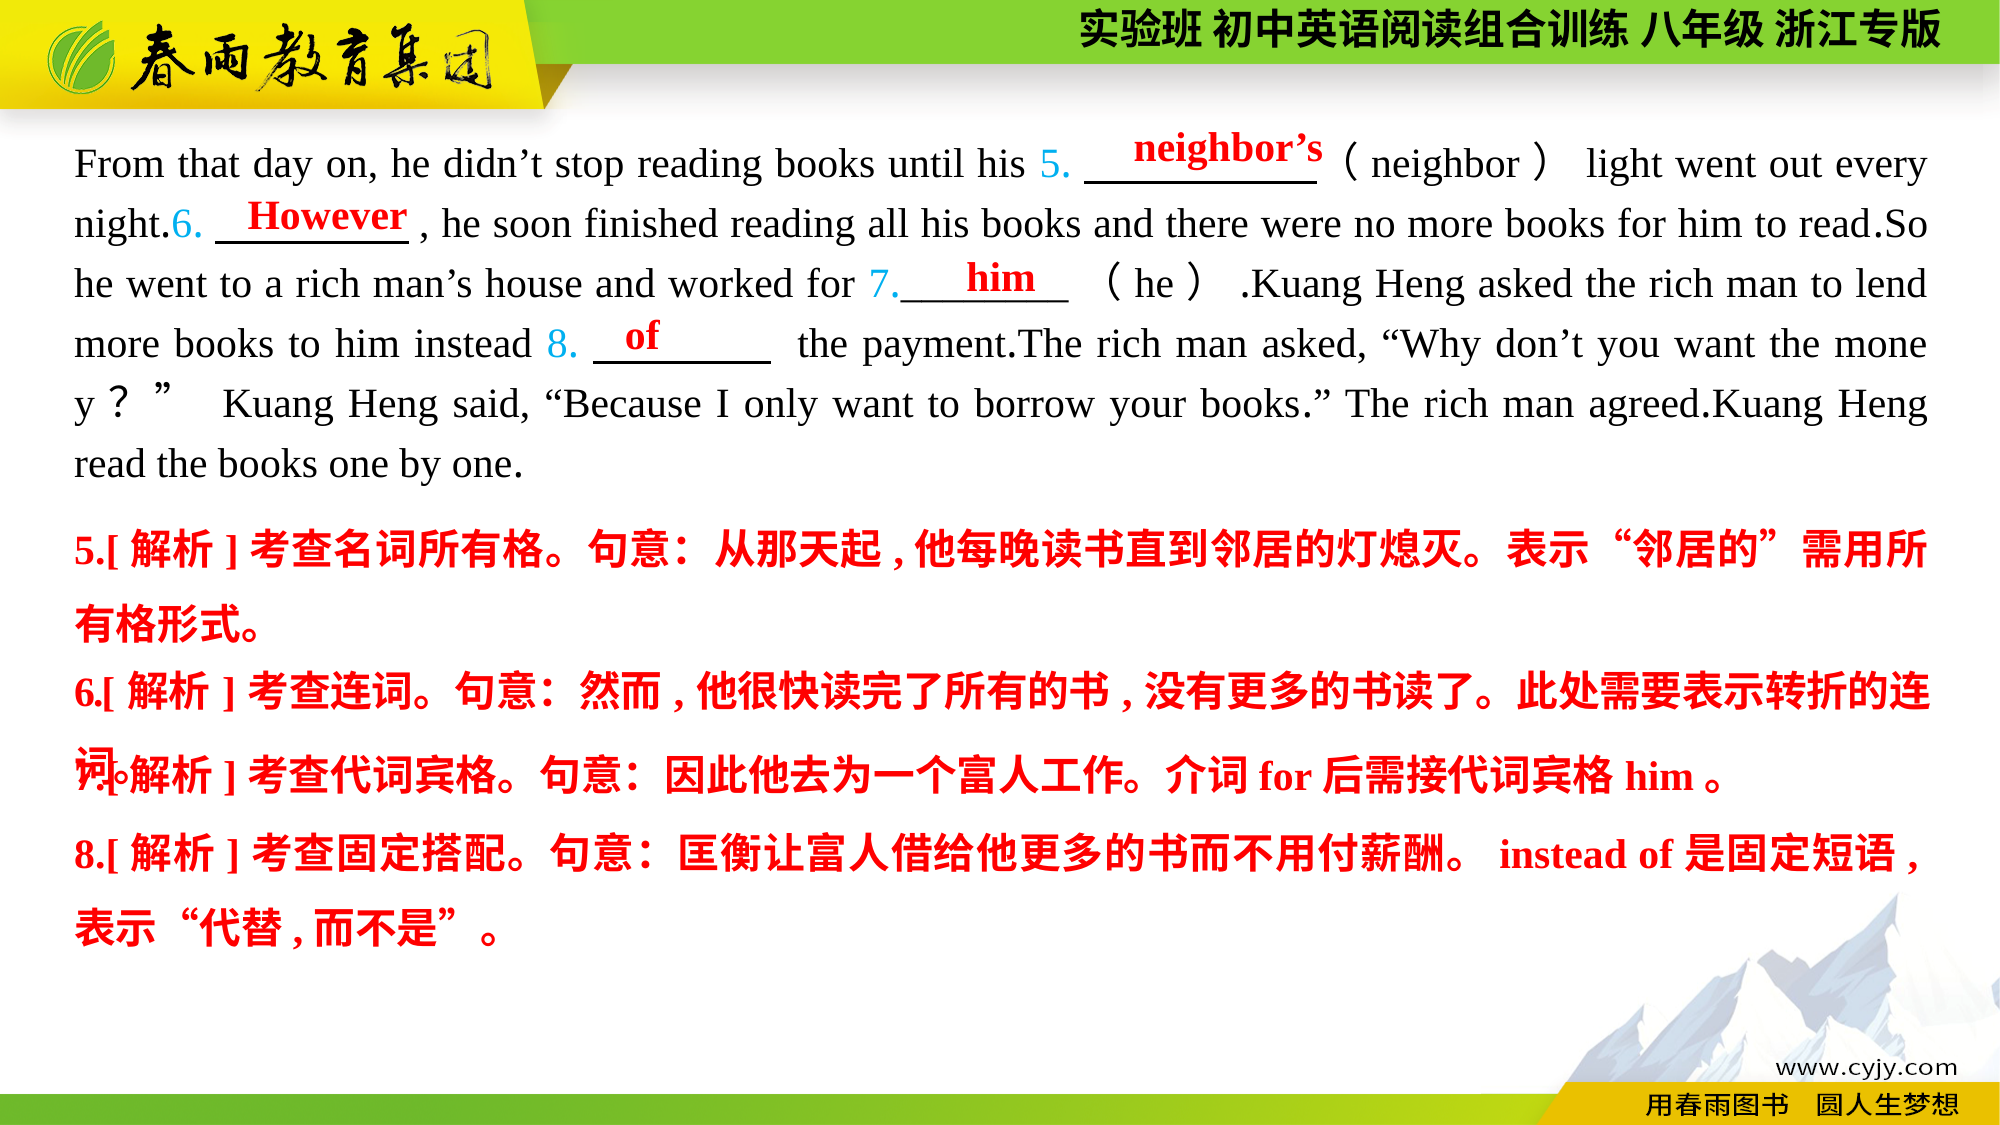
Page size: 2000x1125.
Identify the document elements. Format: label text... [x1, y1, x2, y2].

text_box 5.[解析]考查名词所有格。句意：从那天起,他每晚读书直到邻居的灯熄灭。表示“邻居的”需用所有格形式。 [59, 490, 1944, 632]
text_box neighbor’s [1118, 112, 1339, 178]
text_box him [951, 241, 1051, 307]
text_box 8.[解析]考查固定搭配。句意：匡衡让富人借给他更多的书而不用付薪酬。instead of是固定短语,表示“代替,而不是”。 [59, 793, 1944, 959]
list From that day on, he didn’t stop reading books until his 5. （neighbor）light went out every night.6. , he soon finished reading all his books and there were no more books for him to read.So he went to a rich man’s house and worked for 7.________（he）.Kuang Heng asked the rich man to lend more books to him instead 8. the payment.The rich man asked, “Why don’t you want the money？” Kuang Heng said, “Because I only want to borrow your books.” The rich man agreed.Kuang Heng read the books one by one. [59, 118, 1944, 490]
text_box 7.[解析]考查代词宾格。句意：因此他去为一个富人工作。介词for后需接代词宾格him。 [59, 715, 1944, 793]
text_box of [610, 300, 676, 366]
picture [0, 0, 2000, 1125]
text_box 6.[解析]考查连词。句意：然而,他很快读完了所有的书,没有更多的书读了。此处需要表示转折的连词。 [59, 632, 1944, 715]
text_box However [232, 180, 423, 245]
